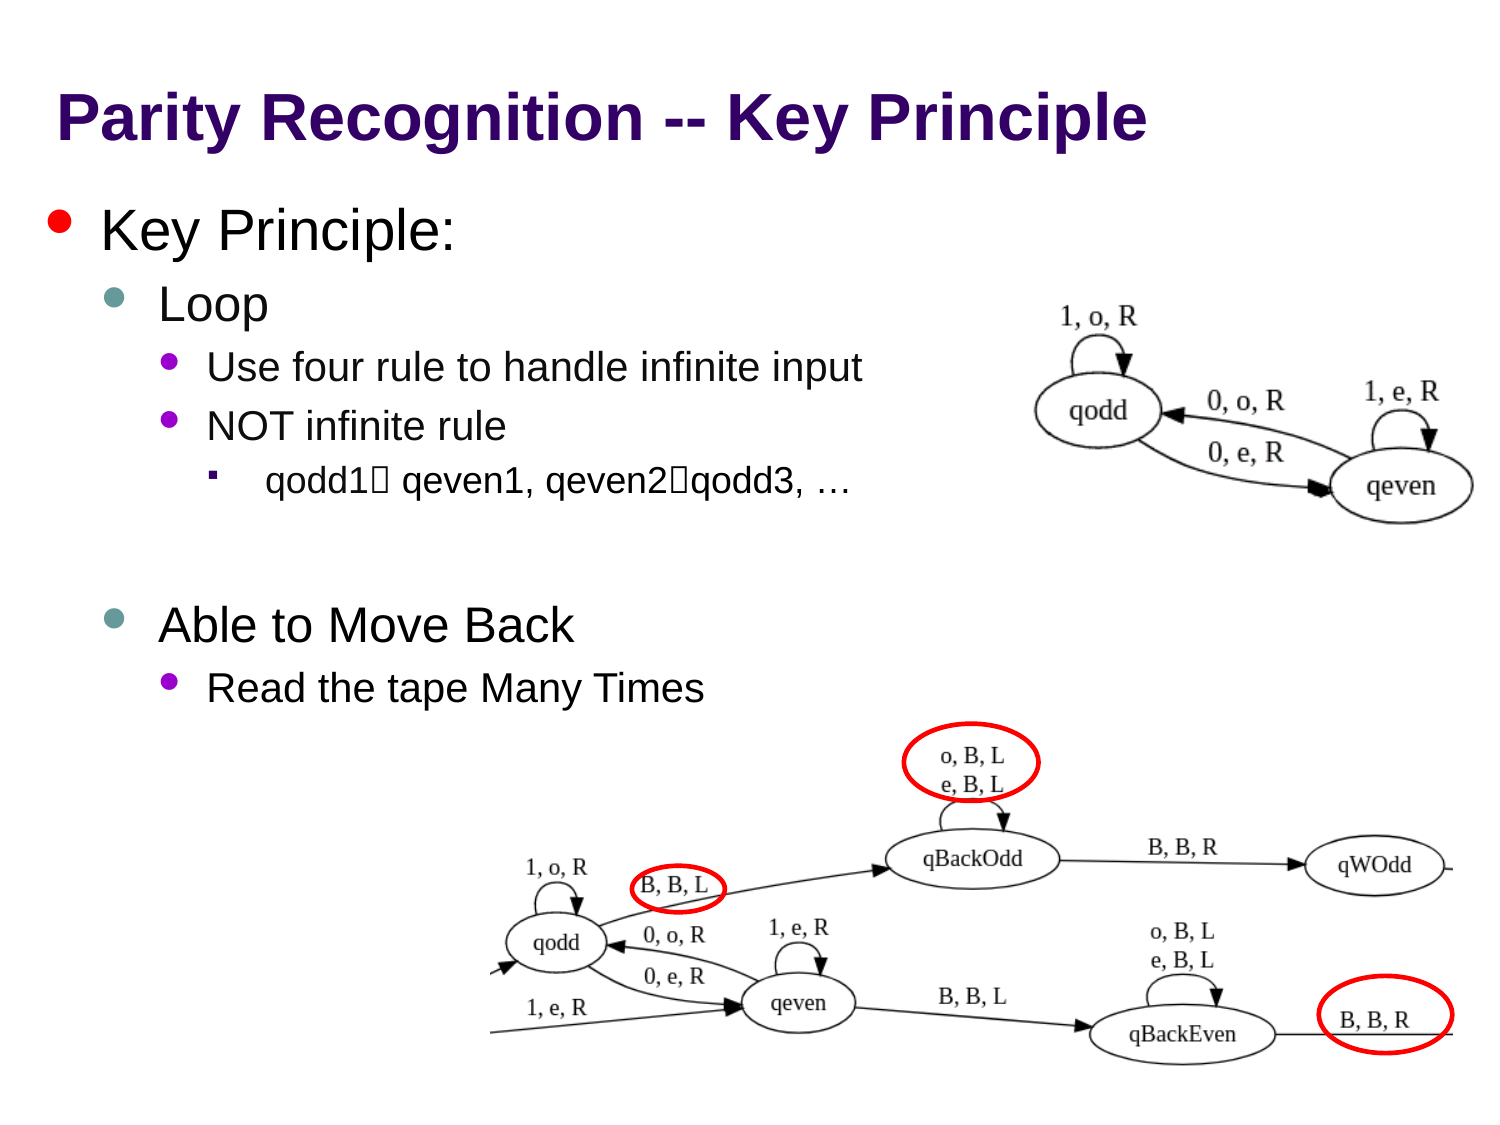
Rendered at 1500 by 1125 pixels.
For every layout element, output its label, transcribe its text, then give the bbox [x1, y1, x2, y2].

title Parity Recognition -- Key Principle [41, 19, 1471, 162]
picture [489, 742, 1453, 1083]
picture [1016, 271, 1477, 532]
list Key Principle: Loop Use four rule to handle infinite input NOT infinite rule qodd1 qeven1, qeven2qodd3, … Able to Move Back Read the tape Many Times [29, 184, 1483, 1083]
